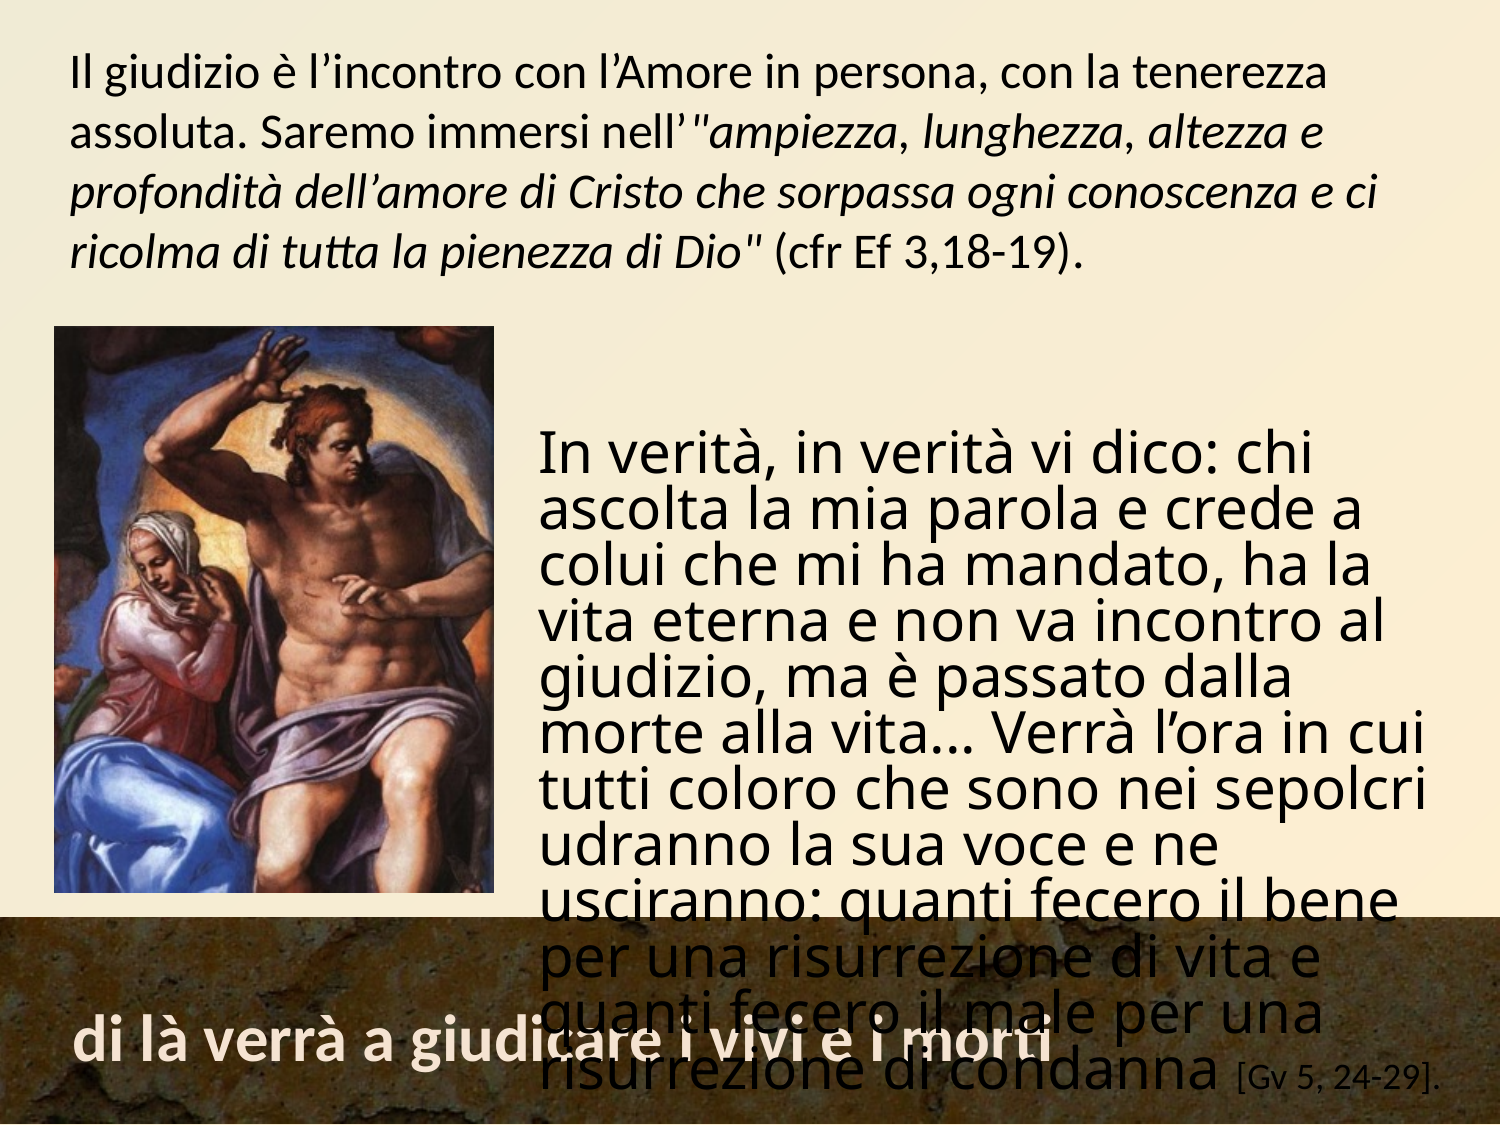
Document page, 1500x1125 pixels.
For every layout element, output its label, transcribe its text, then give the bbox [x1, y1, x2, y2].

text_box In verità, in verità vi dico: chi ascolta la mia parola e crede a colui che mi ha mandato, ha la vita eterna e non va incontro al giudizio, ma è passato dalla morte alla vita... Verrà l’ora in cui tutti coloro che sono nei sepolcri udranno la sua voce e ne usciranno: quanti fecero il bene per una risurrezione di vita e quanti fecero il male per una risurrezione di condanna [Gv 5, 24-29]. [523, 421, 1481, 1108]
picture [0, 917, 1500, 1124]
text_box Il giudizio è l’incontro con l’Amore in persona, con la tenerezza assoluta. Saremo immersi nell’"ampiezza, lunghezza, altezza e profondità dell’amore di Cristo che sorpassa ogni conoscenza e ci ricolma di tutta la pienezza di Dio" (cfr Ef 3,18-19). [54, 30, 1459, 286]
text_box di là verrà a giudicare i vivi e i morti [57, 987, 523, 1083]
picture [54, 325, 495, 893]
